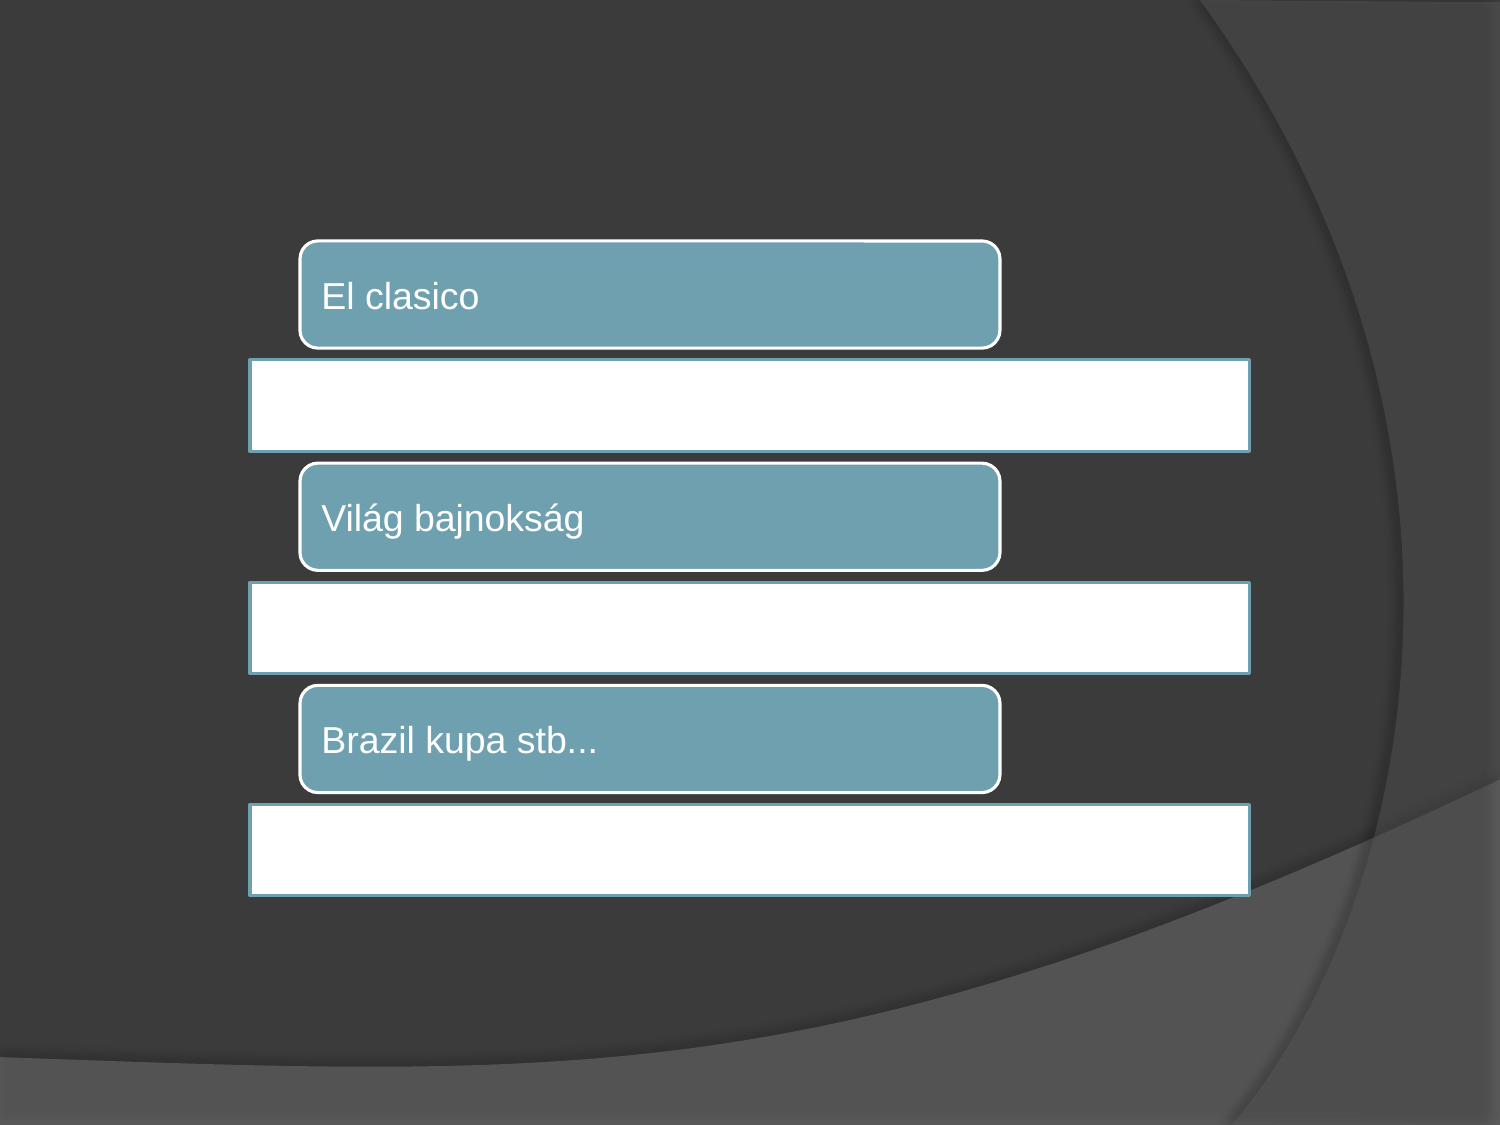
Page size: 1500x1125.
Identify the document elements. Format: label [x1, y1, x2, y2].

text_box [249, 228, 1251, 897]
